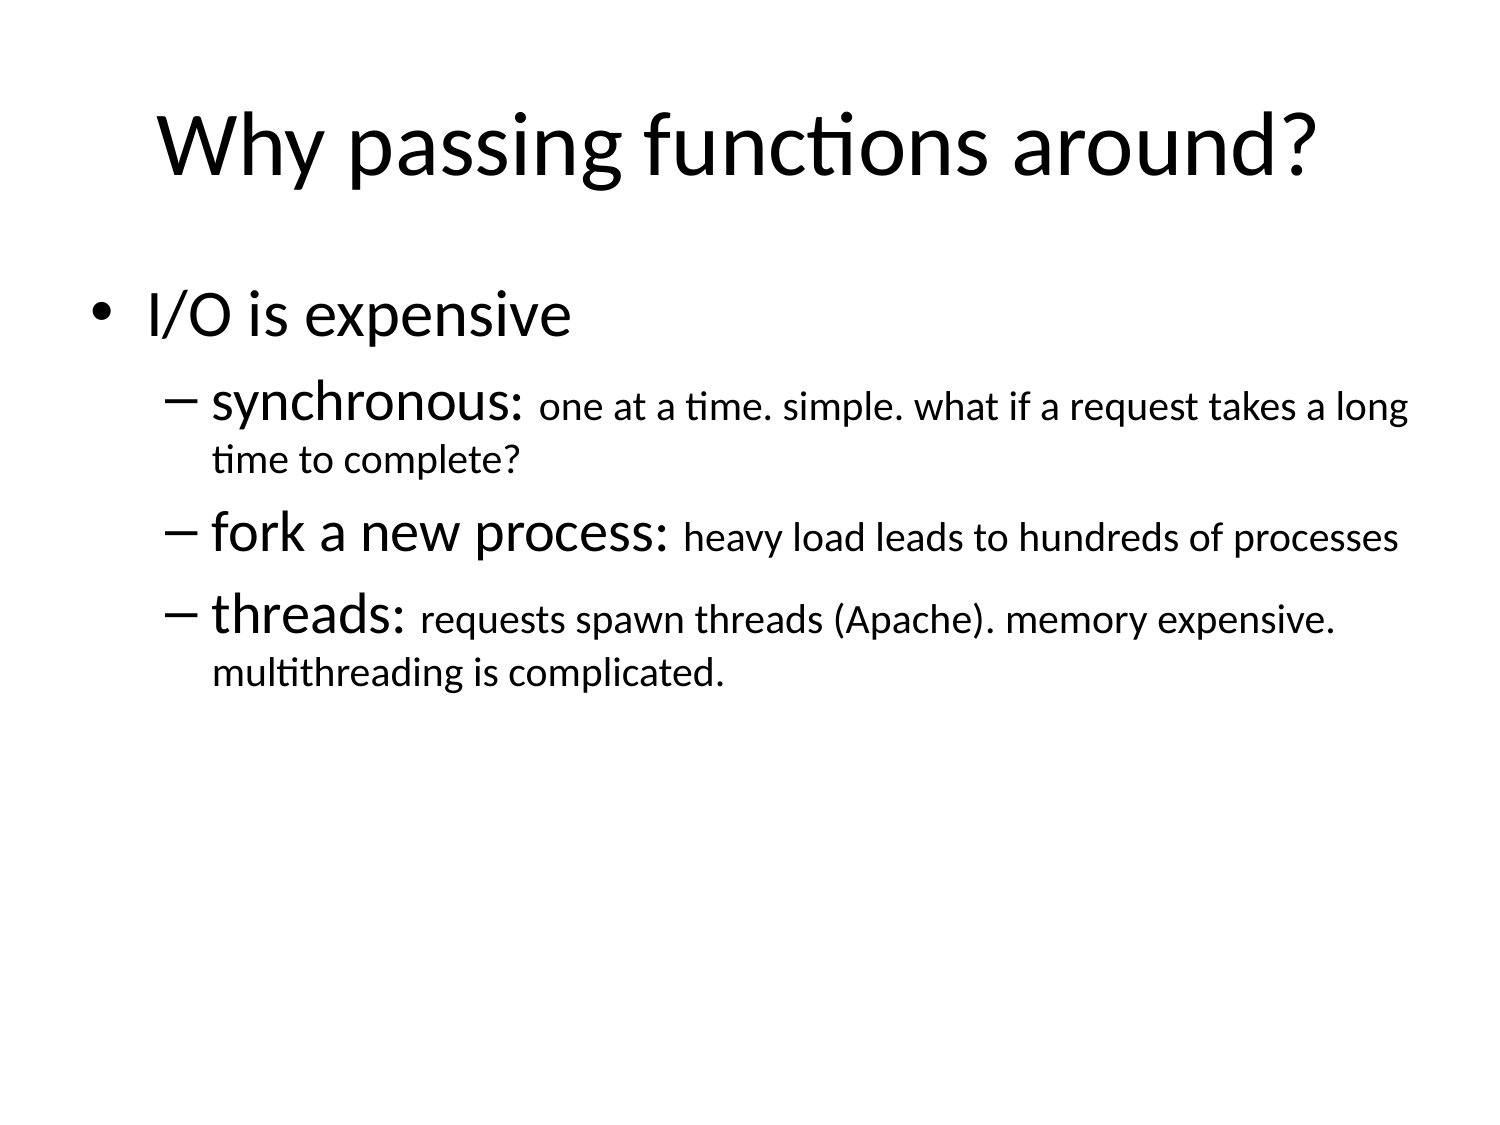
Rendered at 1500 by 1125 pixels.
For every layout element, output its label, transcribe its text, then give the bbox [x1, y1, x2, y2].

list I/O is expensive synchronous: one at a time. simple. what if a request takes a long time to complete? fork a new process: heavy load leads to hundreds of processes threads: requests spawn threads (Apache). memory expensive. multithreading is complicated. [75, 262, 1425, 1005]
title Why passing functions around? [75, 45, 1425, 233]
